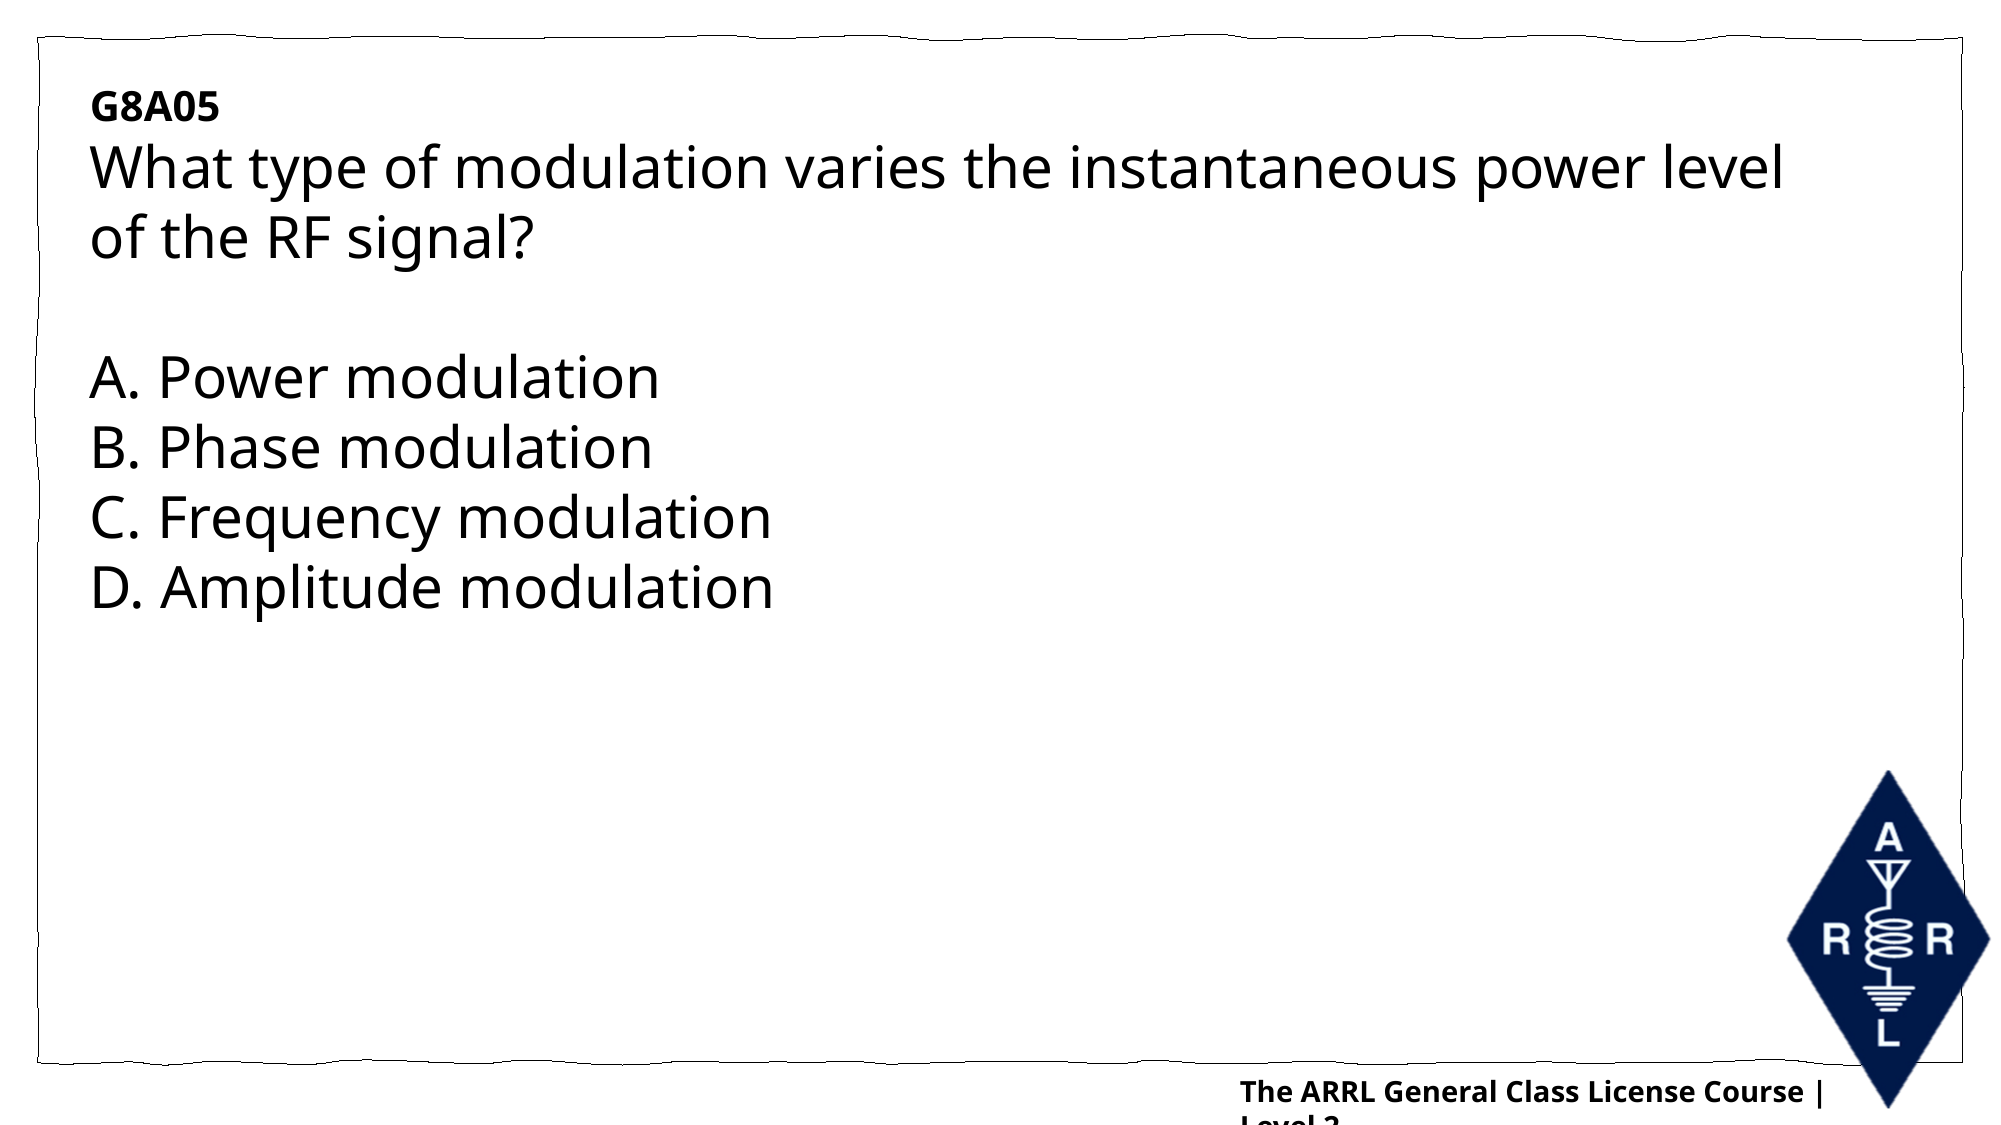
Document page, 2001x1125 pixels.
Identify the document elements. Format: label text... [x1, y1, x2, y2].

text_box G8A05 What type of modulation varies the instantaneous power level of the RF signal? A. Power modulation B. Phase modulation C. Frequency modulation D. Amplitude modulation [75, 72, 1850, 628]
picture [1773, 752, 1999, 1125]
